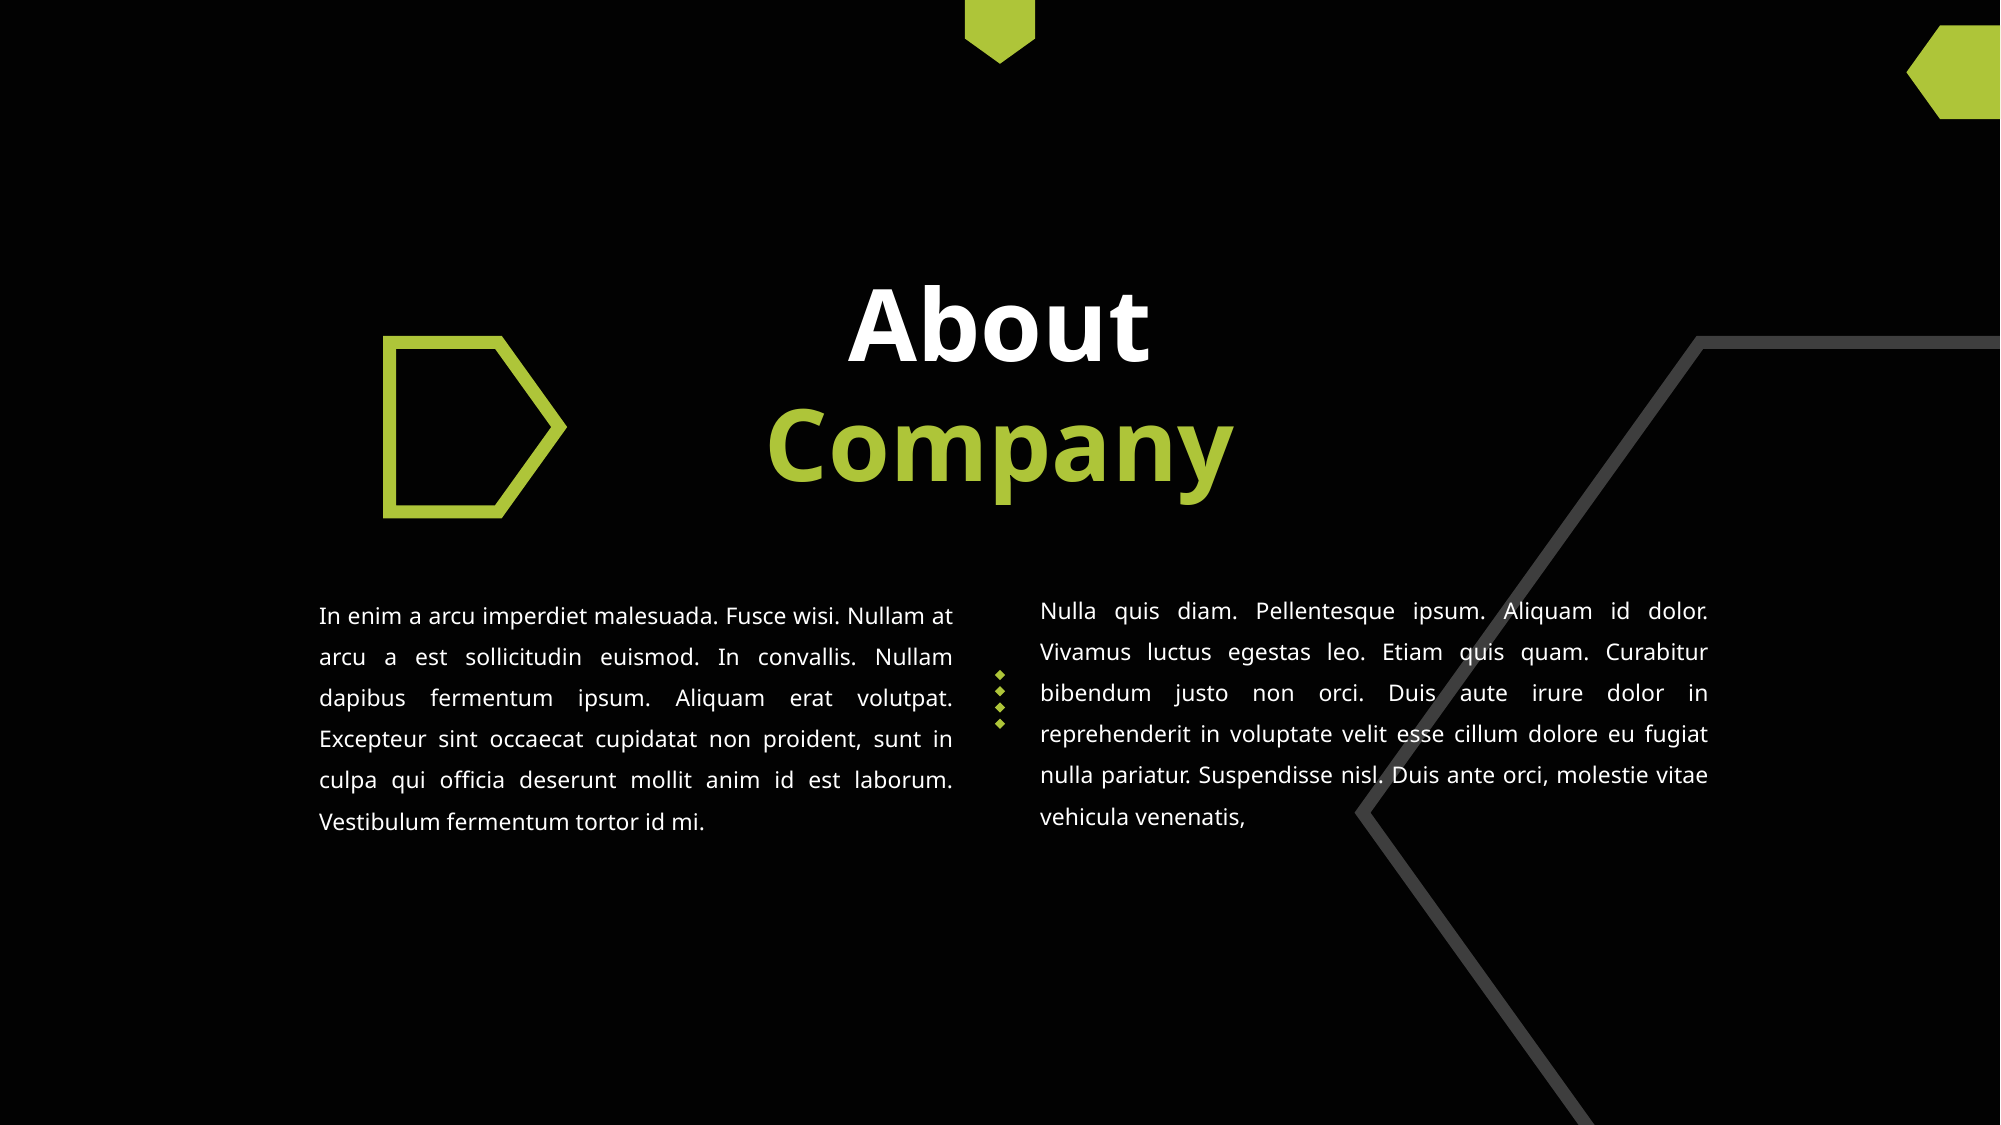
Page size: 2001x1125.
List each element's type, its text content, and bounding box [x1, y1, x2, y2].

text_box [388, 341, 561, 513]
text_box In enim a arcu imperdiet malesuada. Fusce wisi. Nullam at arcu a est sollicitudin euismod. In convallis. Nullam dapibus fermentum ipsum. Aliquam erat volutpat. Excepteur sint occaecat cupidatat non proident, sunt in culpa qui officia deserunt mollit anim id est laborum. Vestibulum fermentum tortor id mi. [304, 580, 969, 842]
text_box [994, 669, 1006, 729]
text_box [1361, 341, 2000, 1125]
text_box About Company [690, 254, 1310, 509]
text_box [963, 0, 1037, 66]
text_box Nulla quis diam. Pellentesque ipsum. Aliquam id dolor. Vivamus luctus egestas leo. Etiam quis quam. Curabitur bibendum justo non orci. Duis aute irure dolor in reprehenderit in voluptate velit esse cillum dolore eu fugiat nulla pariatur. Suspendisse nisl. Duis ante orci, molestie vitae vehicula venenatis, [1025, 575, 1531, 838]
